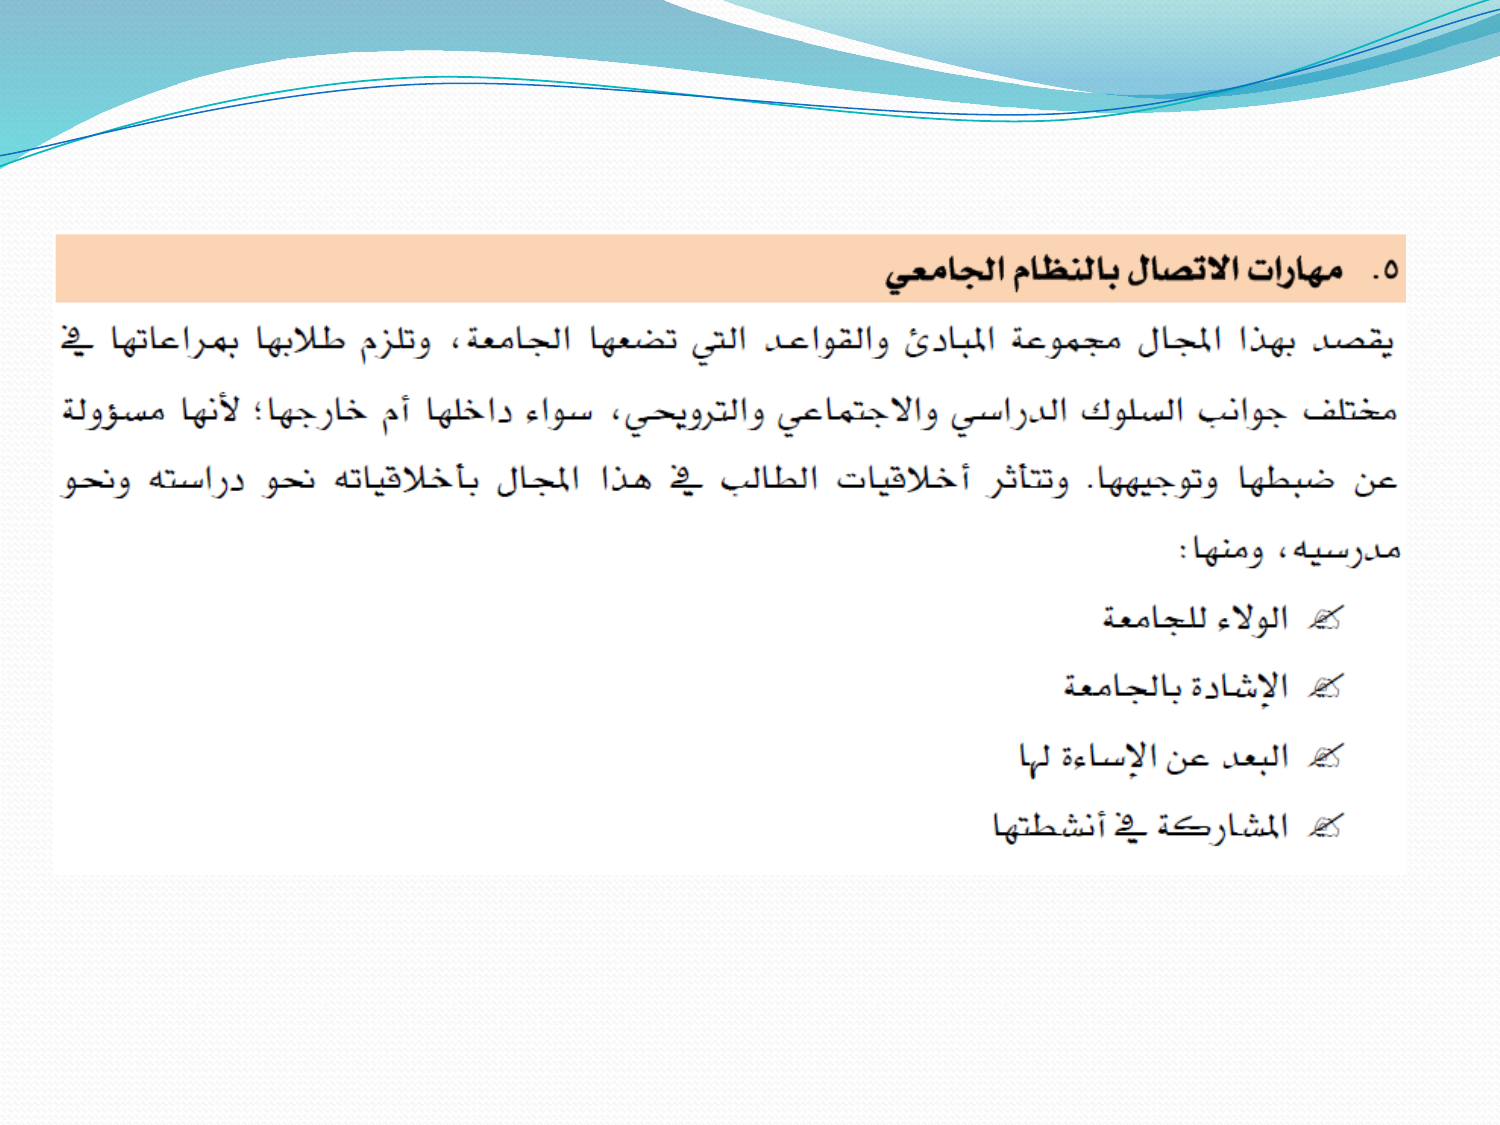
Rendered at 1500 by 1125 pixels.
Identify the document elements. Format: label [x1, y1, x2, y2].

picture [52, 230, 1407, 876]
